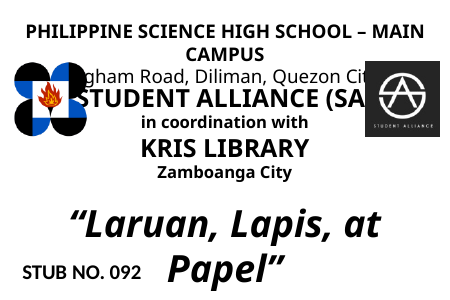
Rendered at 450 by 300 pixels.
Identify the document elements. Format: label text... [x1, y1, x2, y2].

picture [12, 60, 88, 137]
text_box STUB NO. 092 [7, 251, 213, 292]
text_box “Laruan, Lapis, at Papel” [0, 192, 450, 298]
picture [364, 60, 441, 137]
text_box PHILIPPINE SCIENCE HIGH SCHOOL – MAIN CAMPUS Agham Road, Diliman, Quezon City [0, 12, 450, 74]
text_box STUDENT ALLIANCE (SA) in coordination with KRIS LIBRARY Zamboanga City [0, 74, 450, 190]
